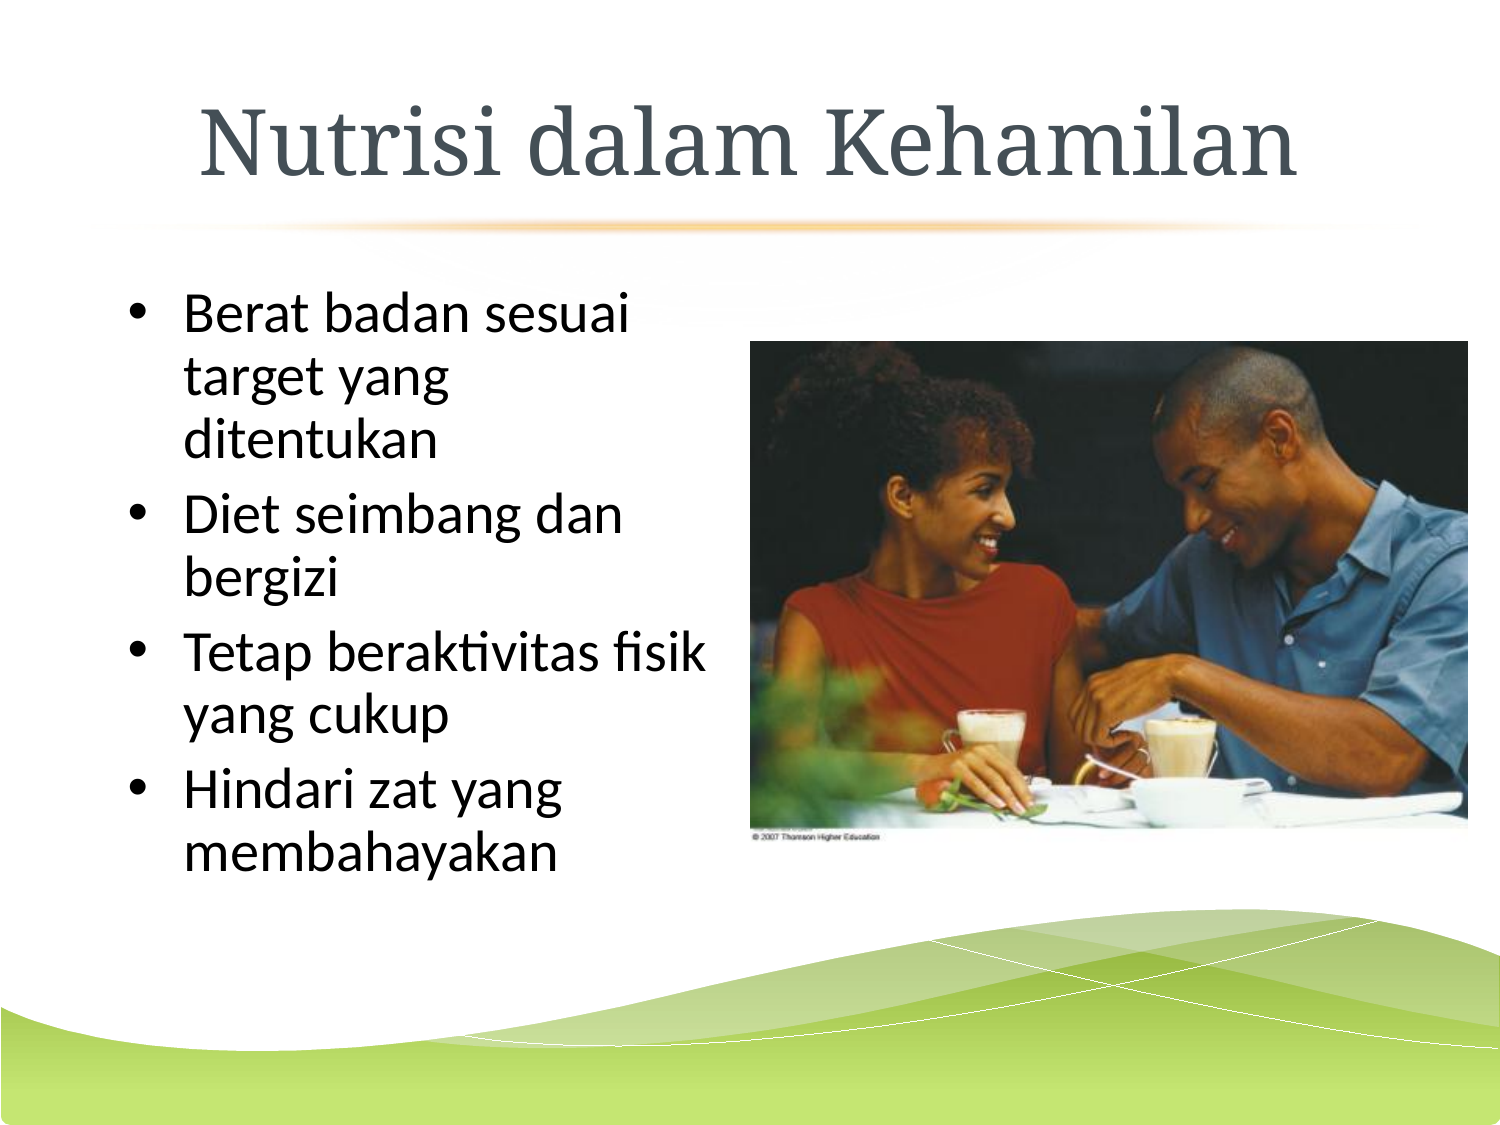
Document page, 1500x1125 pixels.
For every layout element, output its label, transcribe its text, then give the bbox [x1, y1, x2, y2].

list Berat badan sesuai target yang ditentukan Diet seimbang dan bergizi Tetap beraktivitas fisik yang cukup Hindari zat yang membahayakan [112, 275, 725, 1025]
picture [0, 87, 1500, 843]
title Nutrisi dalam Kehamilan [75, 45, 1425, 233]
picture [0, 1007, 6, 1125]
